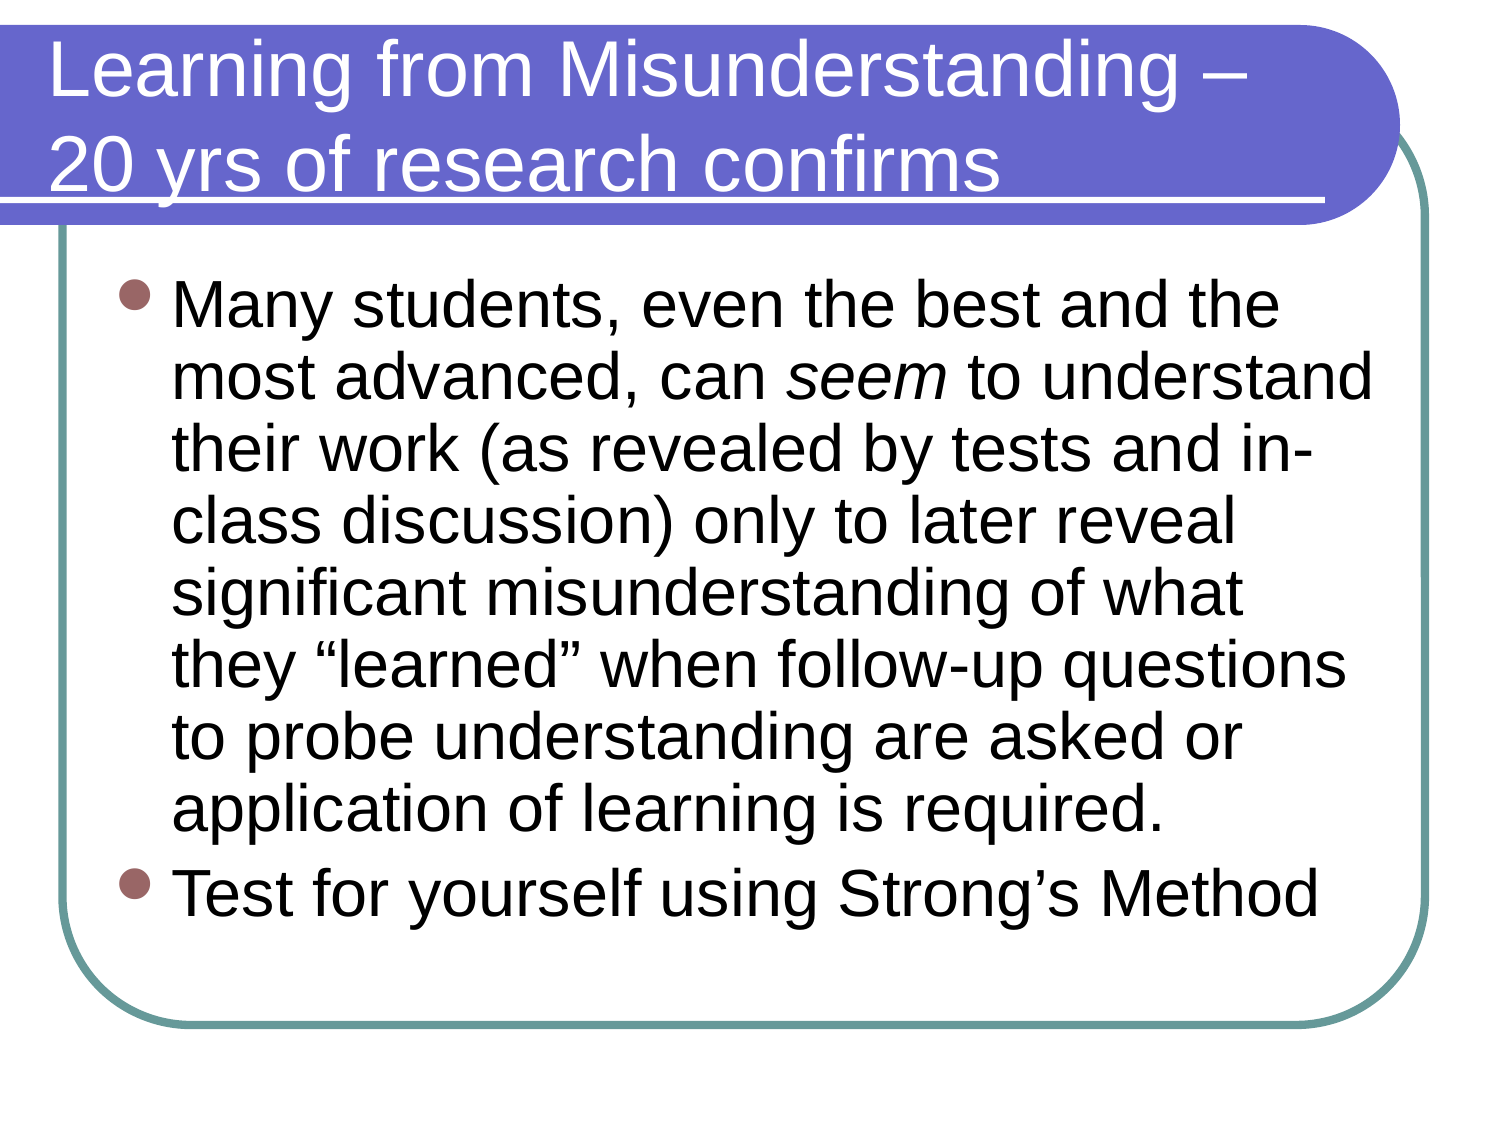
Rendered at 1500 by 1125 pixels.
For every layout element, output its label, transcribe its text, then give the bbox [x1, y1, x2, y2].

title Learning from Misunderstanding – 20 yrs of research confirms [31, 37, 1348, 188]
list Many students, even the best and the most advanced, can seem to understand their work (as revealed by tests and in-class discussion) only to later reveal significant misunderstanding of what they “learned” when follow-up questions to probe understanding are asked or application of learning is required. Test for yourself using Strong’s Method [99, 262, 1401, 988]
